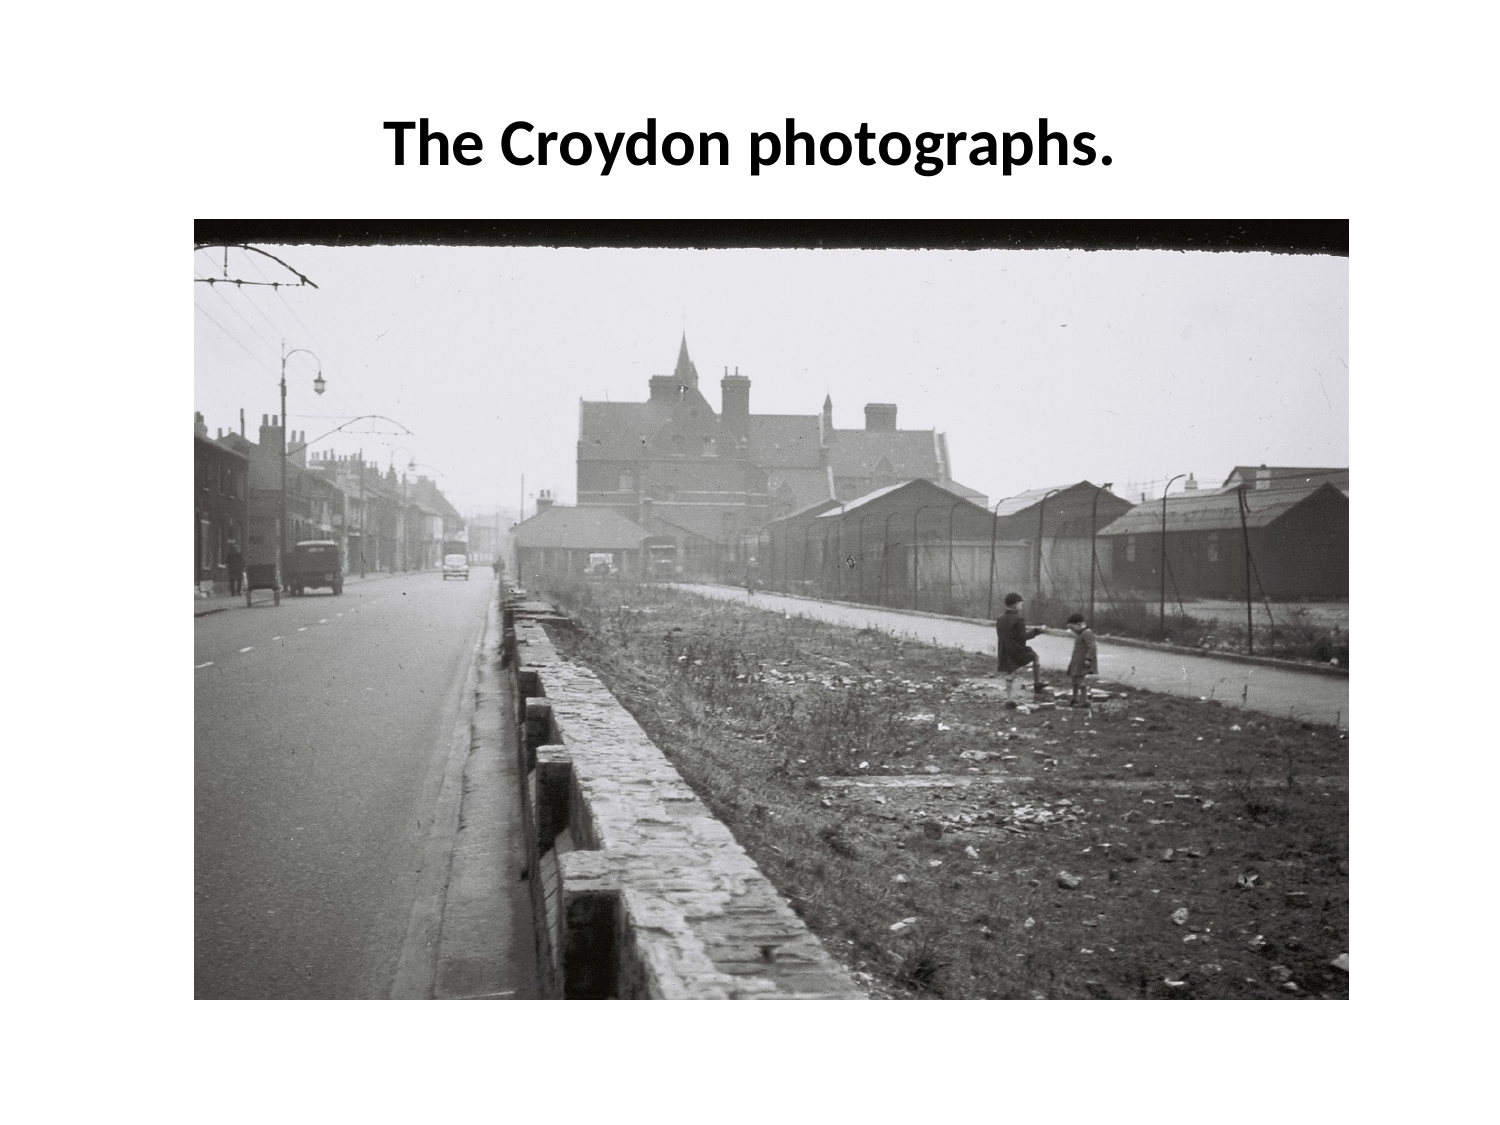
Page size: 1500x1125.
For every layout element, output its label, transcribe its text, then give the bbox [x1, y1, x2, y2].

title The Croydon photographs. [75, 45, 1425, 233]
picture [194, 219, 1349, 1001]
